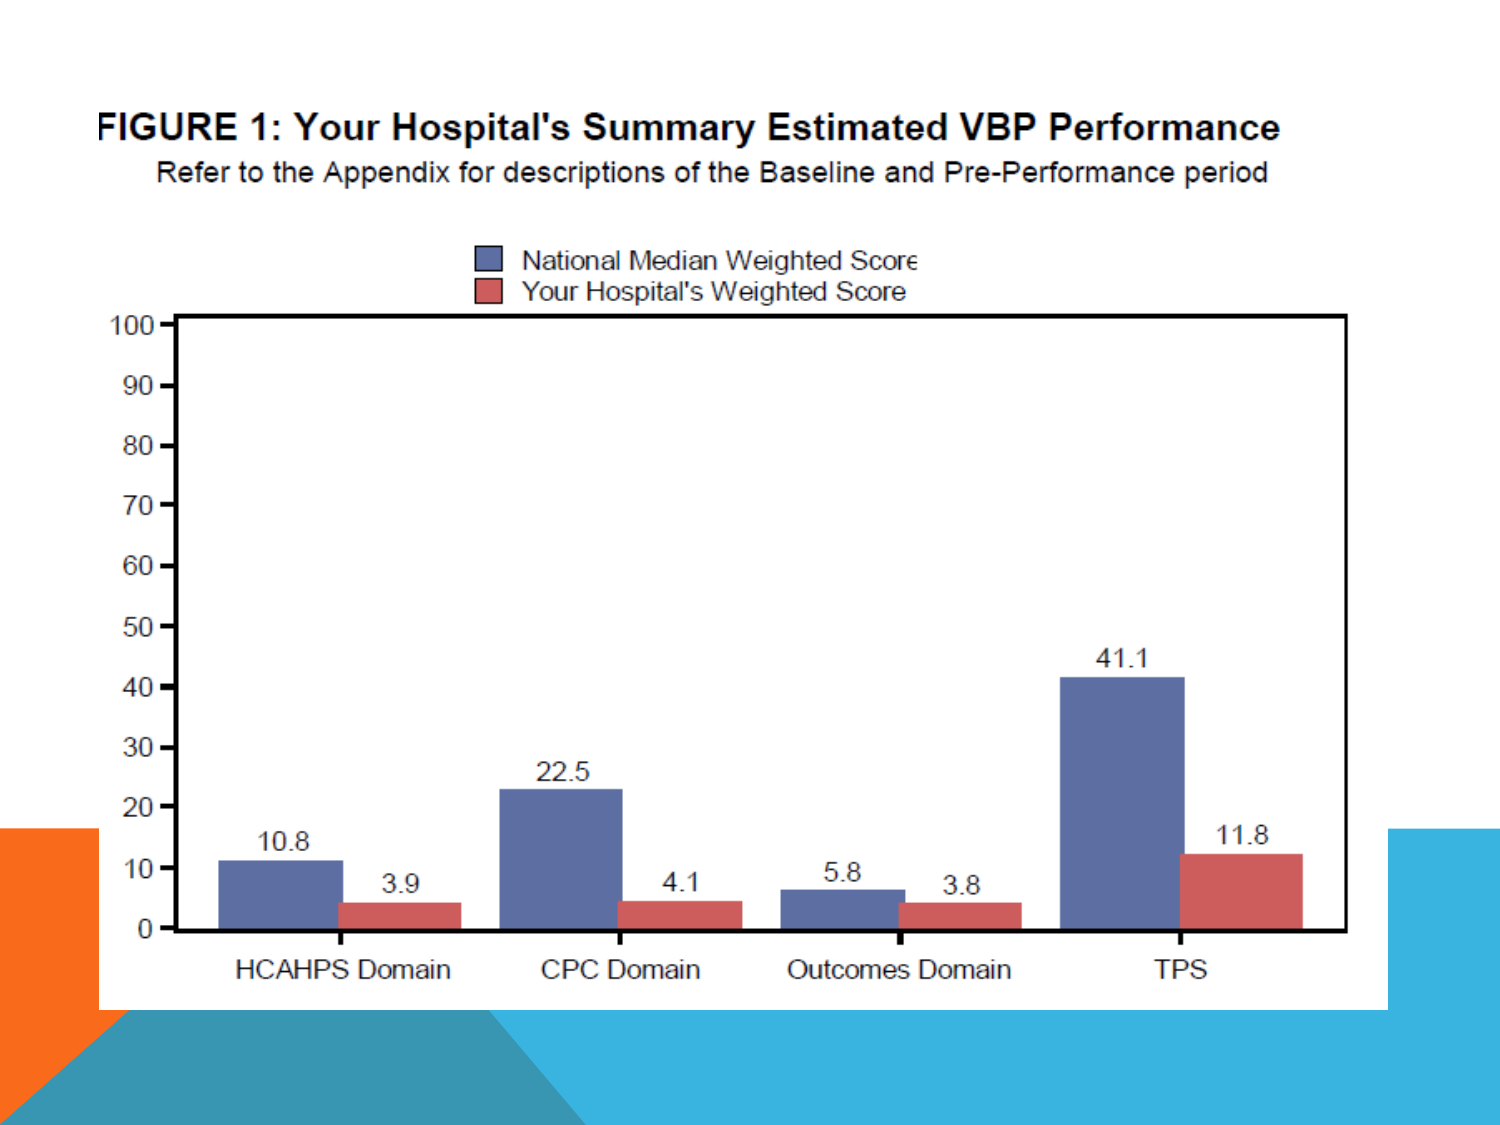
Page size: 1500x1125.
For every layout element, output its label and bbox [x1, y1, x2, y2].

picture [99, 82, 1388, 1010]
